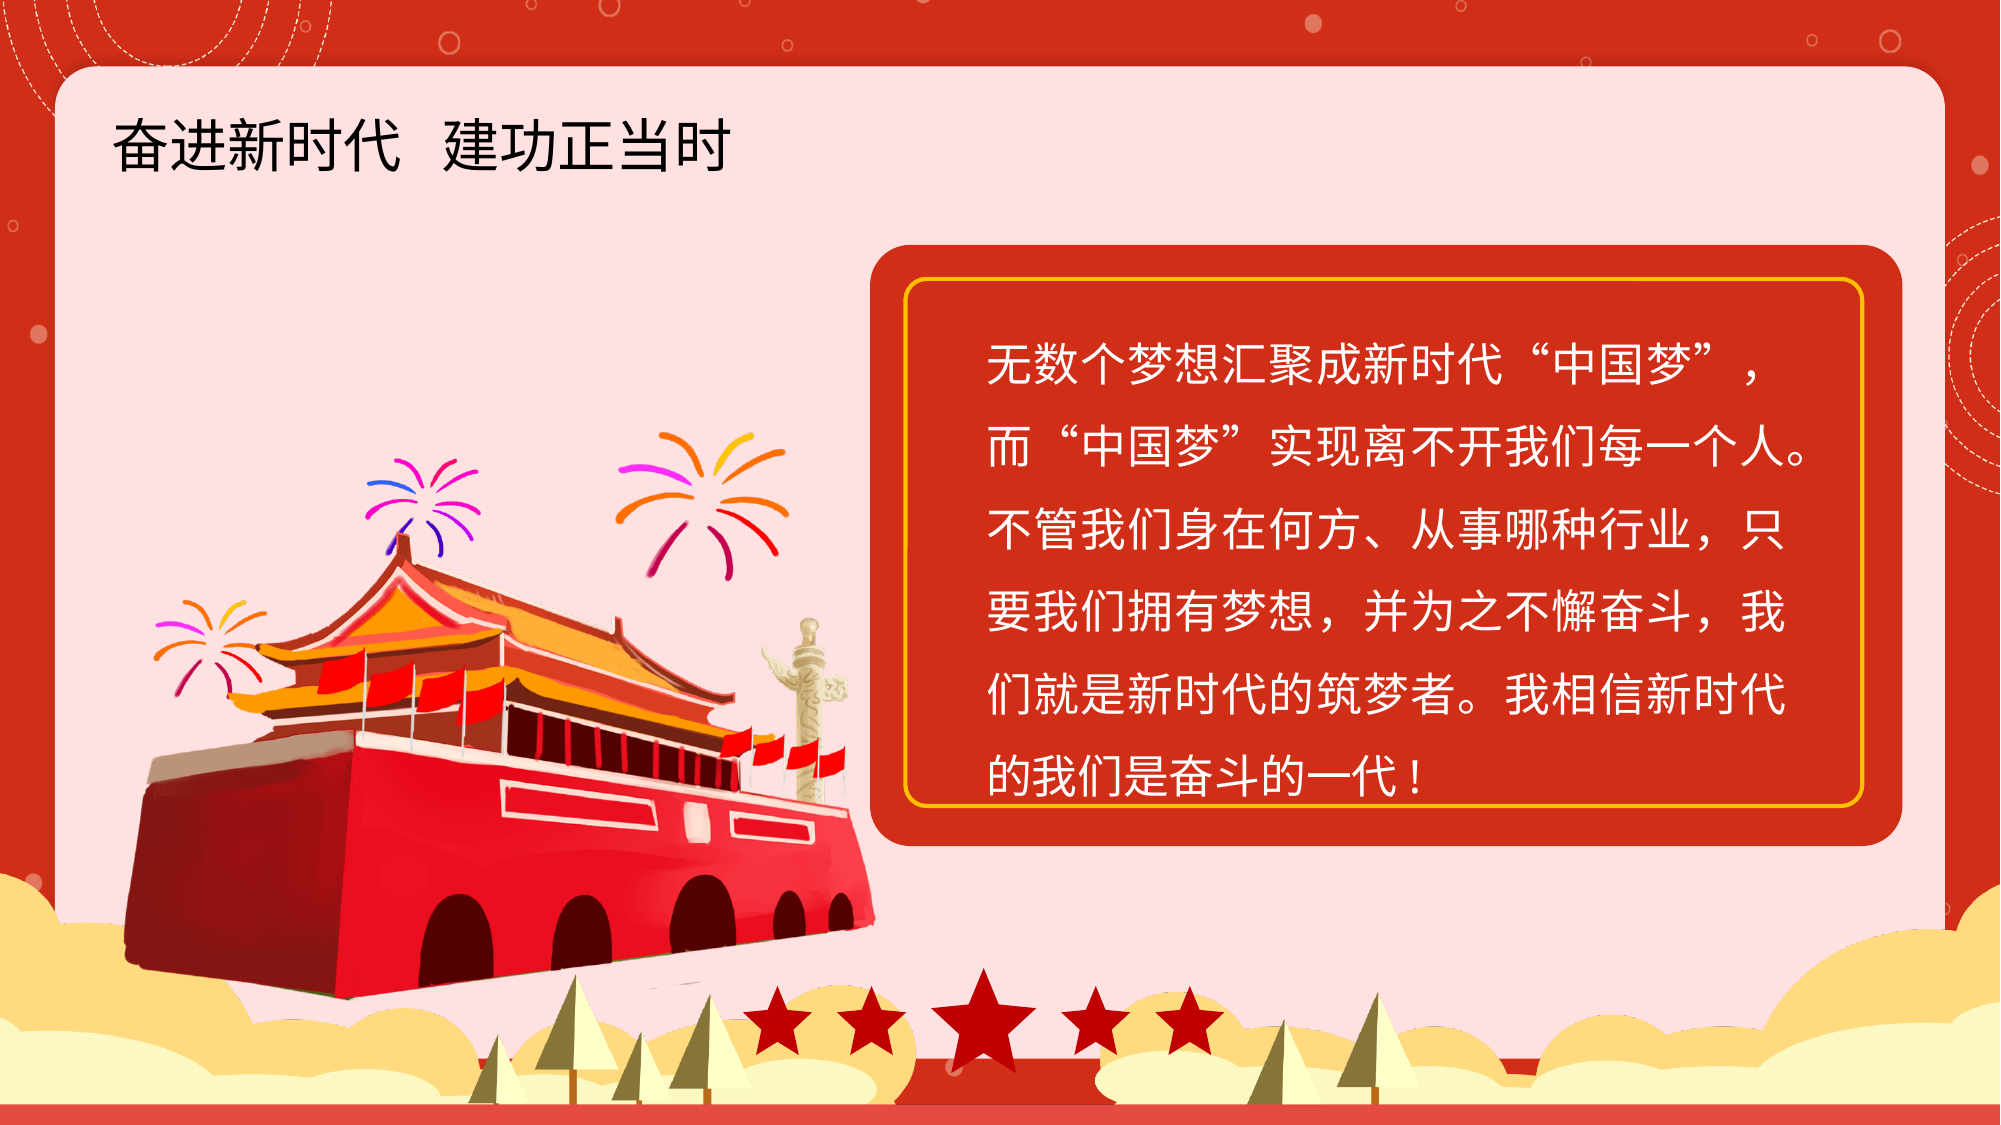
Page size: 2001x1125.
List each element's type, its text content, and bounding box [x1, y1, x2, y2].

text_box 奋进新时代 建功正当时 [96, 101, 748, 187]
picture [0, 0, 2000, 1125]
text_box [869, 244, 1903, 847]
